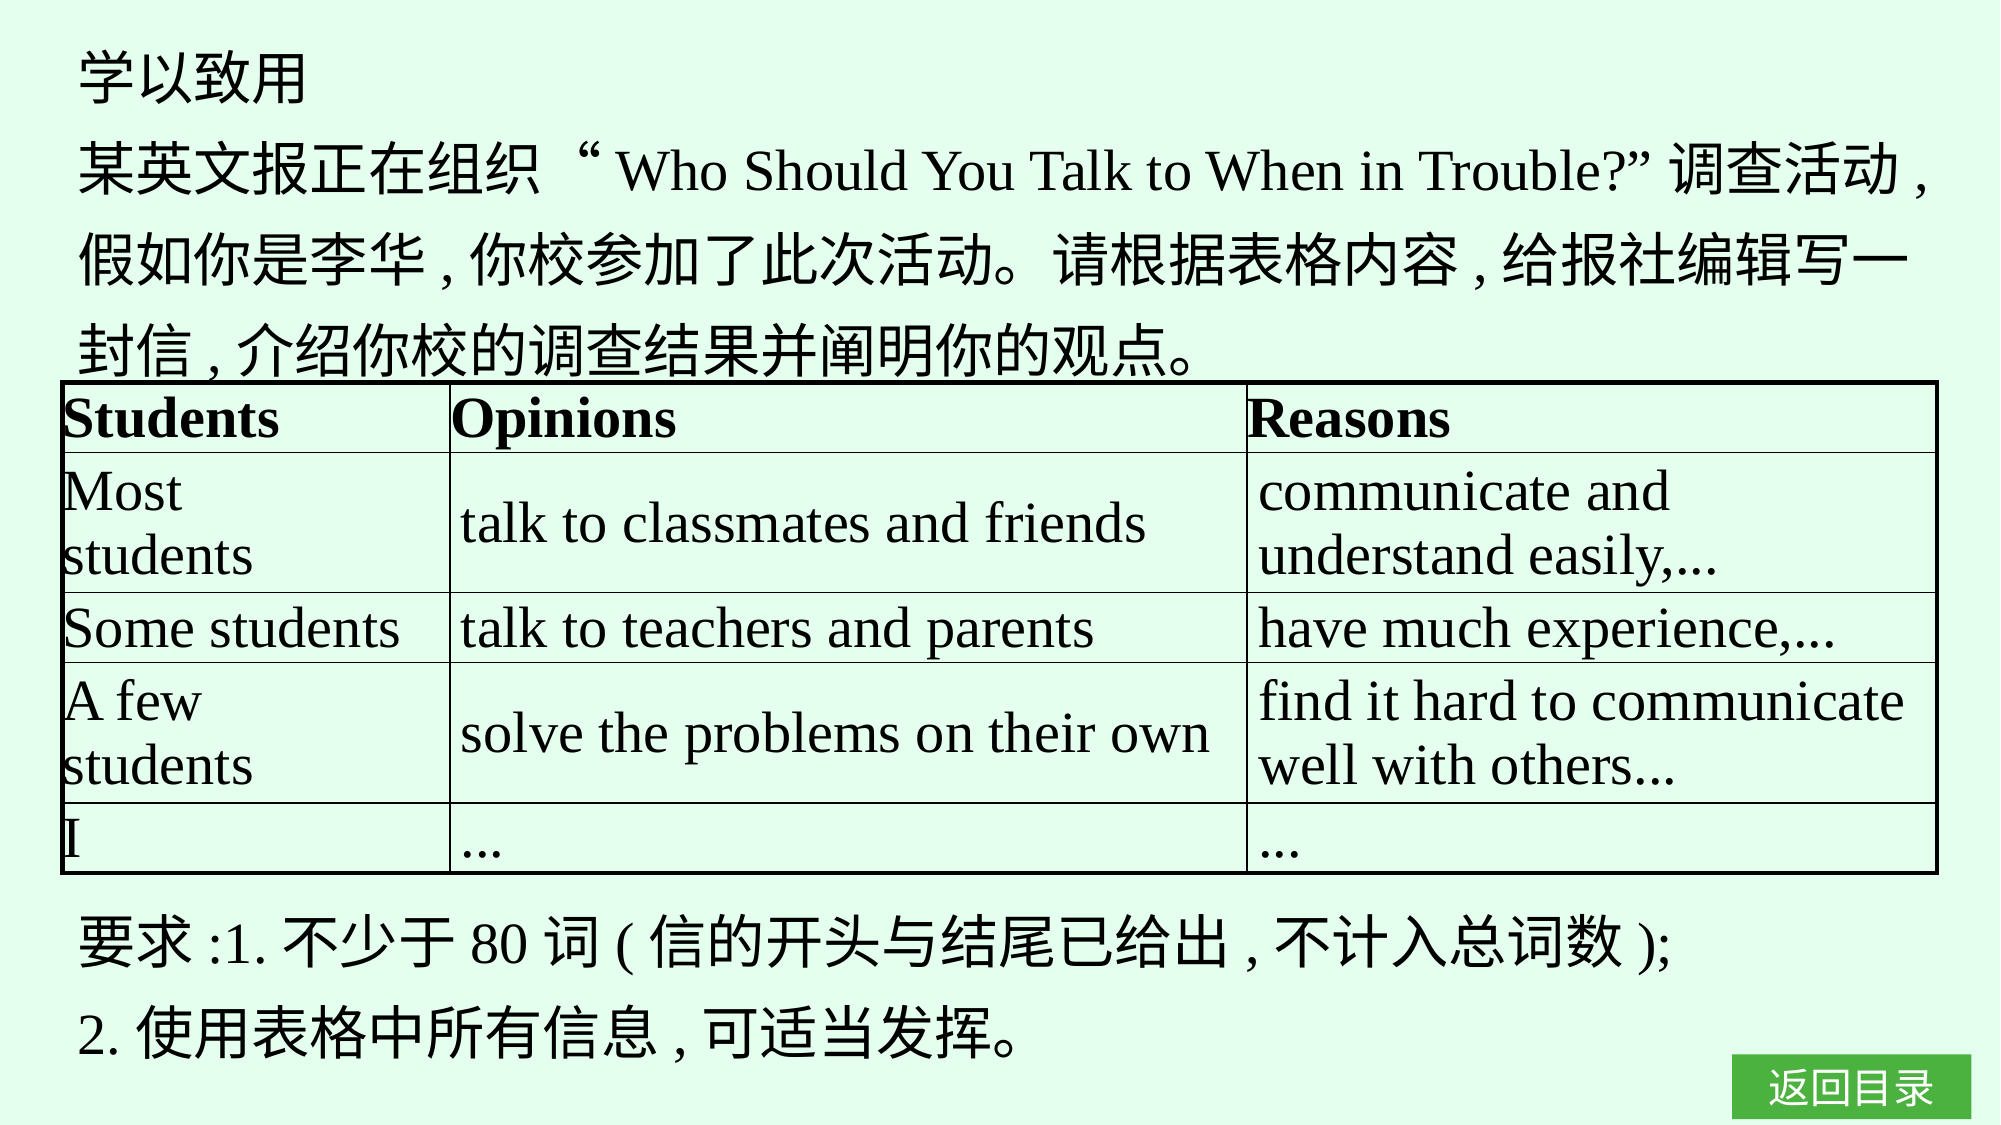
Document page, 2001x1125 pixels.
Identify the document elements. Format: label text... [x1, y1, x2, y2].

table_cell ... [451, 804, 1246, 871]
text_box 学以致用 某英文报正在组织“Who Should You Talk to When in Trouble?”调查活动,假如你是李华,你校参加了此次活动。请根据表格内容,给报社编辑写一封信,介绍你校的调查结果并阐明你的观点。 [62, 12, 1938, 380]
table_header Students [65, 385, 449, 452]
table_cell solve the problems on their own [451, 663, 1246, 802]
table_header Opinions [451, 385, 1246, 452]
table_cell A few students [65, 663, 449, 802]
table_cell ... [1248, 804, 1935, 871]
table_cell communicate and understand easily,... [1248, 453, 1935, 592]
table_cell have much experience,... [1248, 593, 1935, 662]
text_box 要求:1.不少于80词(信的开头与结尾已给出,不计入总词数); 2.使用表格中所有信息,可适当发挥。 [62, 876, 1938, 1074]
table_cell find it hard to communicate well with others... [1248, 663, 1935, 802]
table_cell talk to teachers and parents [451, 593, 1246, 662]
table_cell Some students [65, 593, 449, 662]
table_cell talk to classmates and friends [451, 453, 1246, 592]
table_cell I [65, 804, 449, 871]
table_header Reasons [1248, 385, 1935, 452]
table_cell Most students [65, 453, 449, 592]
